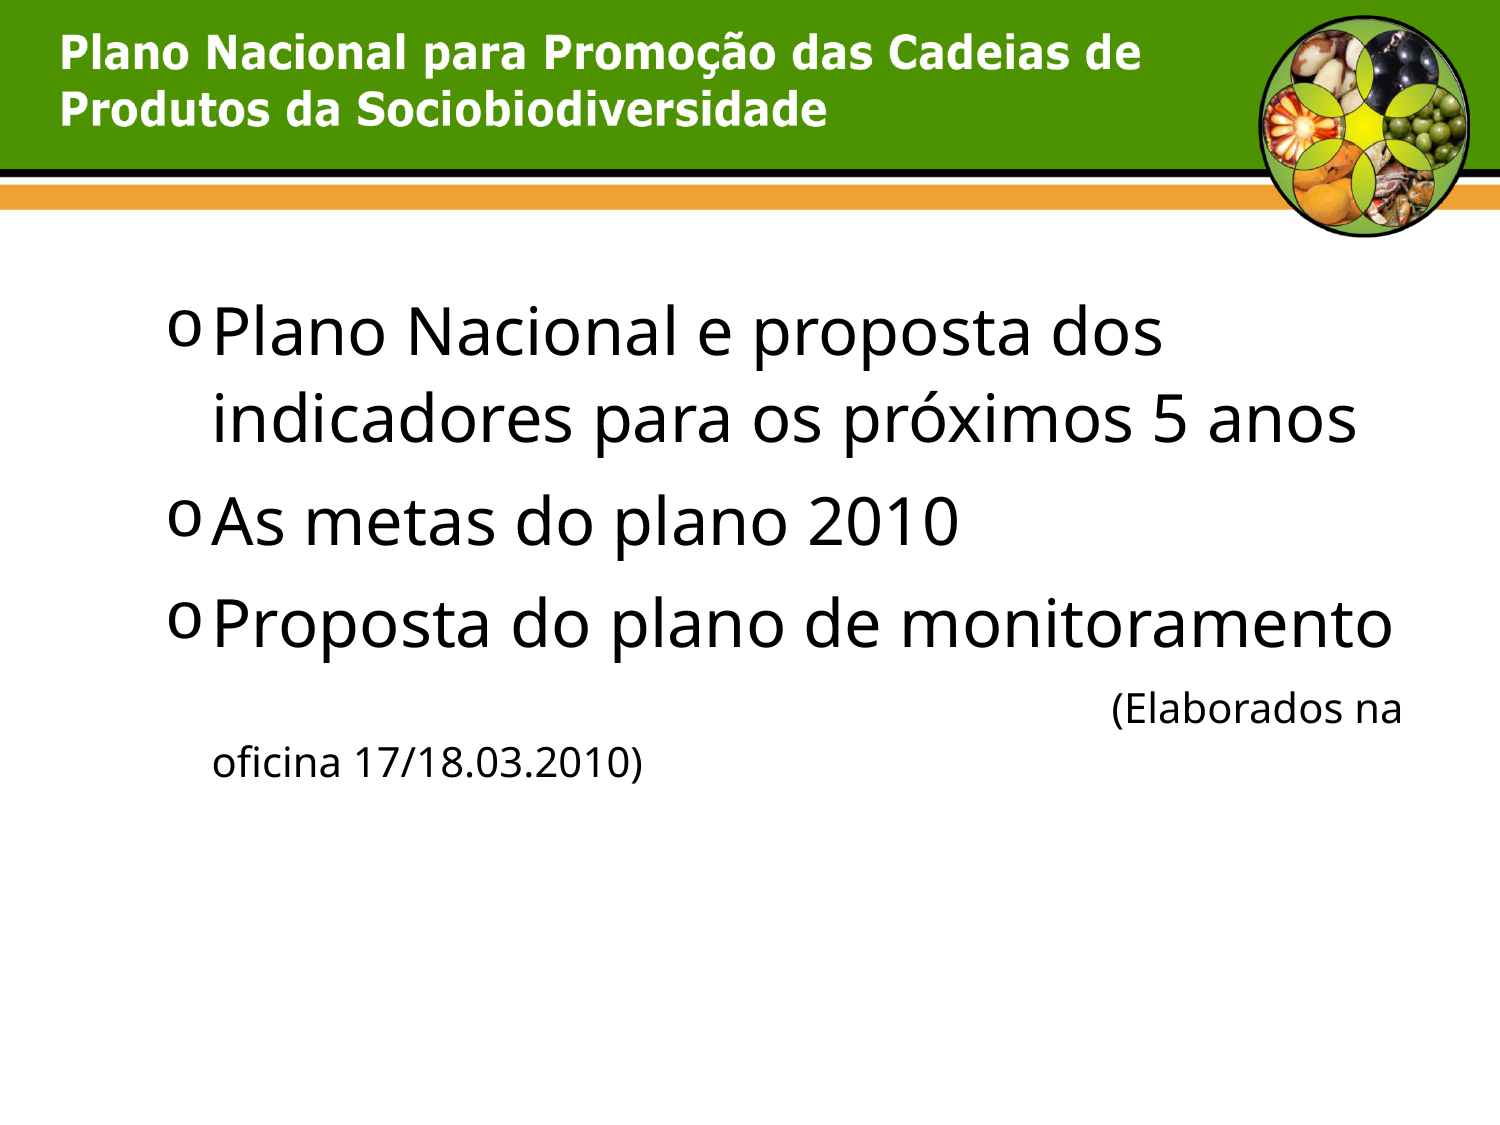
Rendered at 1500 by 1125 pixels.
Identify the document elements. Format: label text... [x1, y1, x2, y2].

picture [0, 0, 1500, 1125]
text_box Plano Nacional e proposta dos indicadores para os próximos 5 anos As metas do plano 2010 Proposta do plano de monitoramento (Elaborados na oficina 17/18.03.2010) [75, 274, 1421, 1025]
